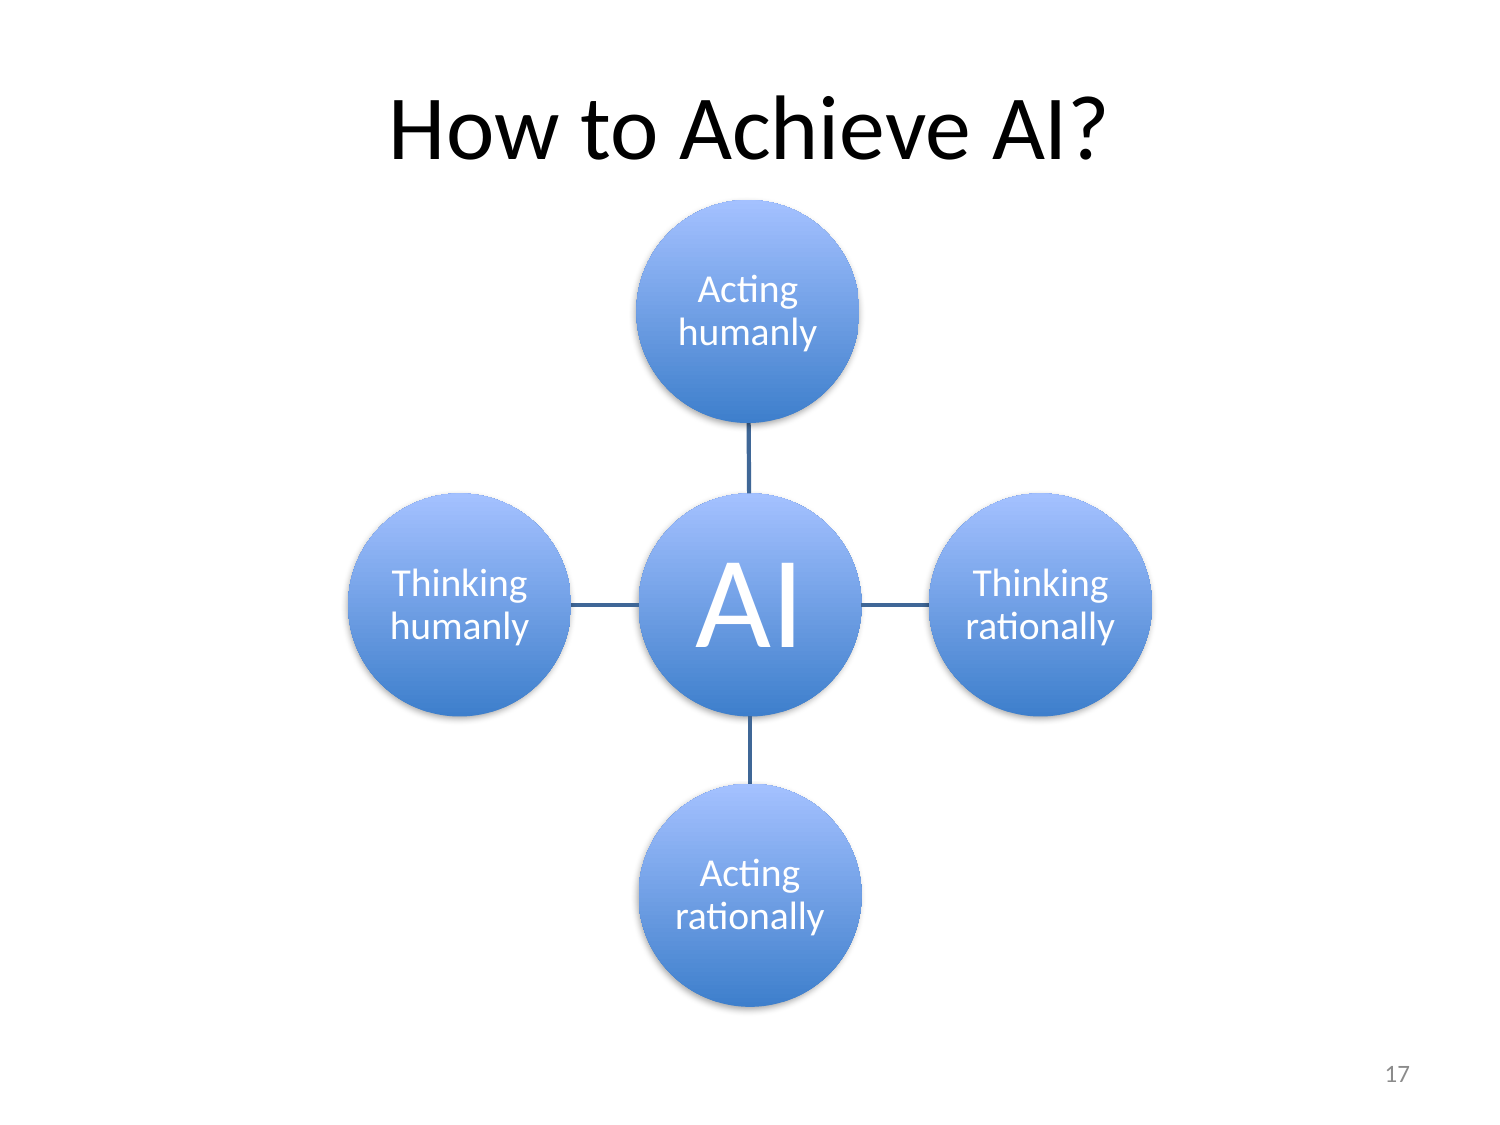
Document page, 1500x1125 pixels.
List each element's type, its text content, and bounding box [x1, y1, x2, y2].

title How to Achieve AI? [75, 45, 1425, 199]
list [74, 199, 1426, 1011]
slide_number 17 [1074, 1042, 1425, 1103]
